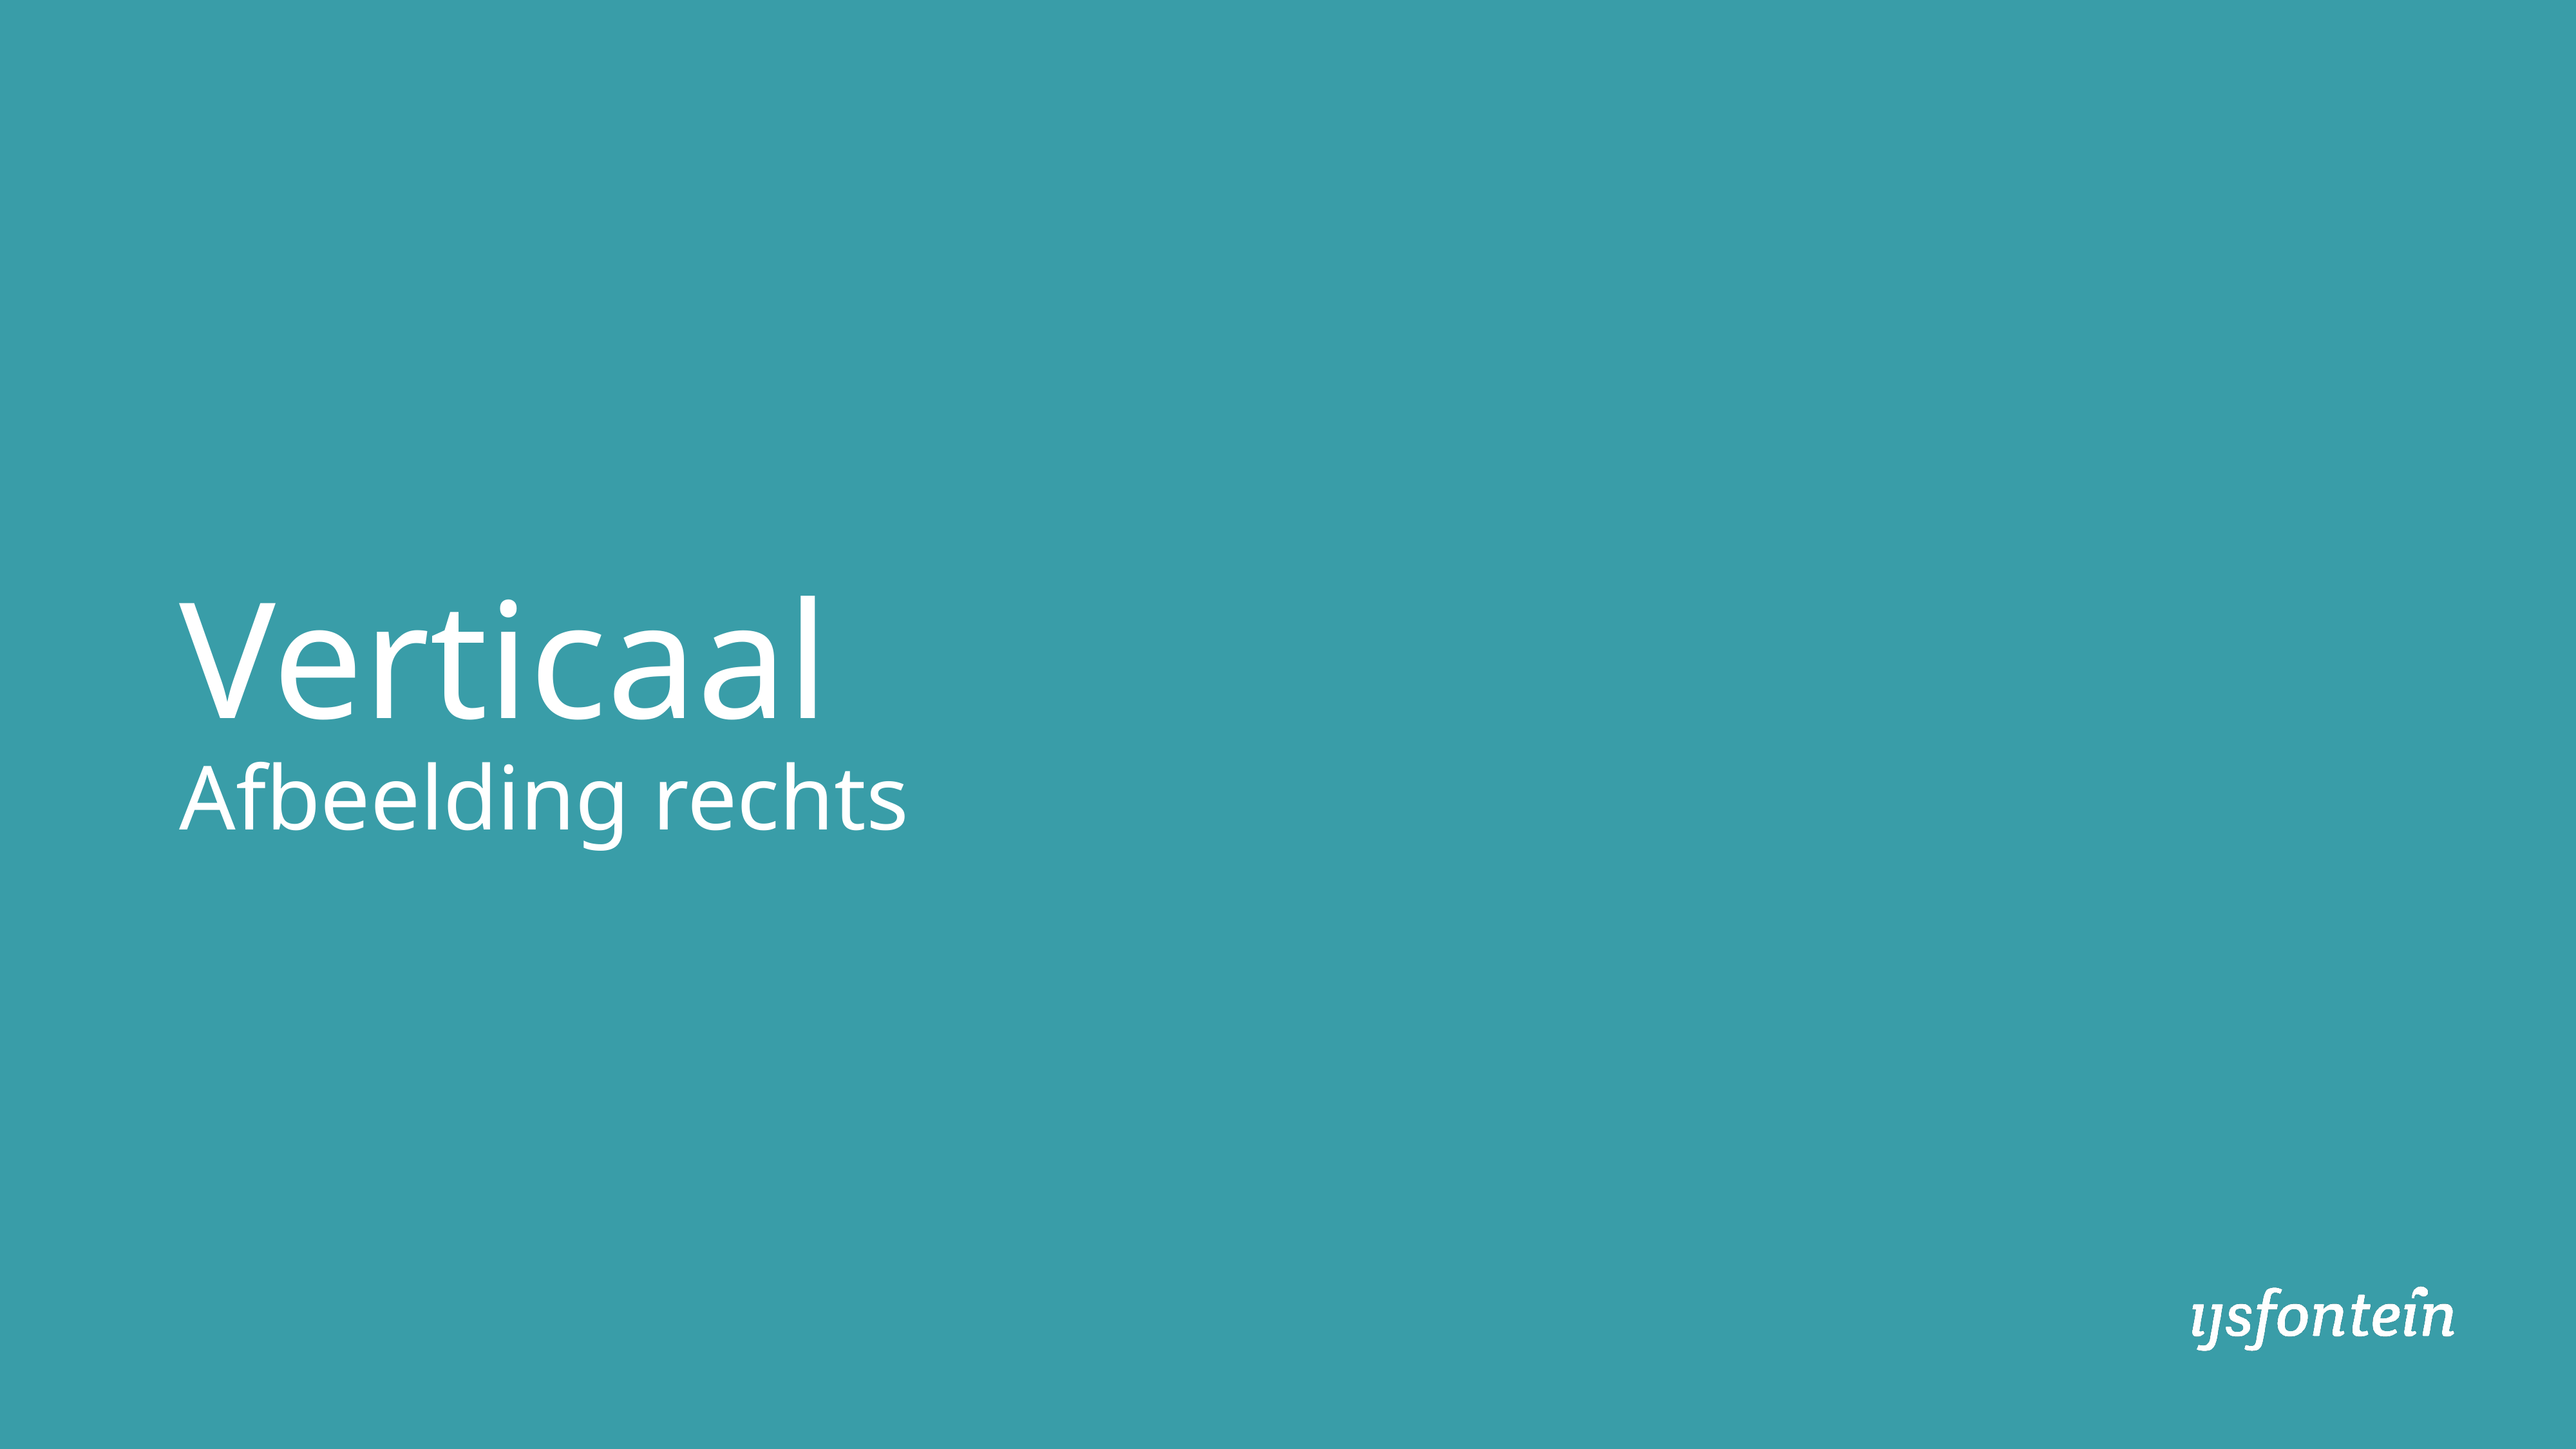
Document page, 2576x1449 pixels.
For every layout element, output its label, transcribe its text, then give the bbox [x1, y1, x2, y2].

text_box Verticaal Afbeelding rechts [175, 574, 1902, 875]
picture [2192, 1286, 2454, 1352]
